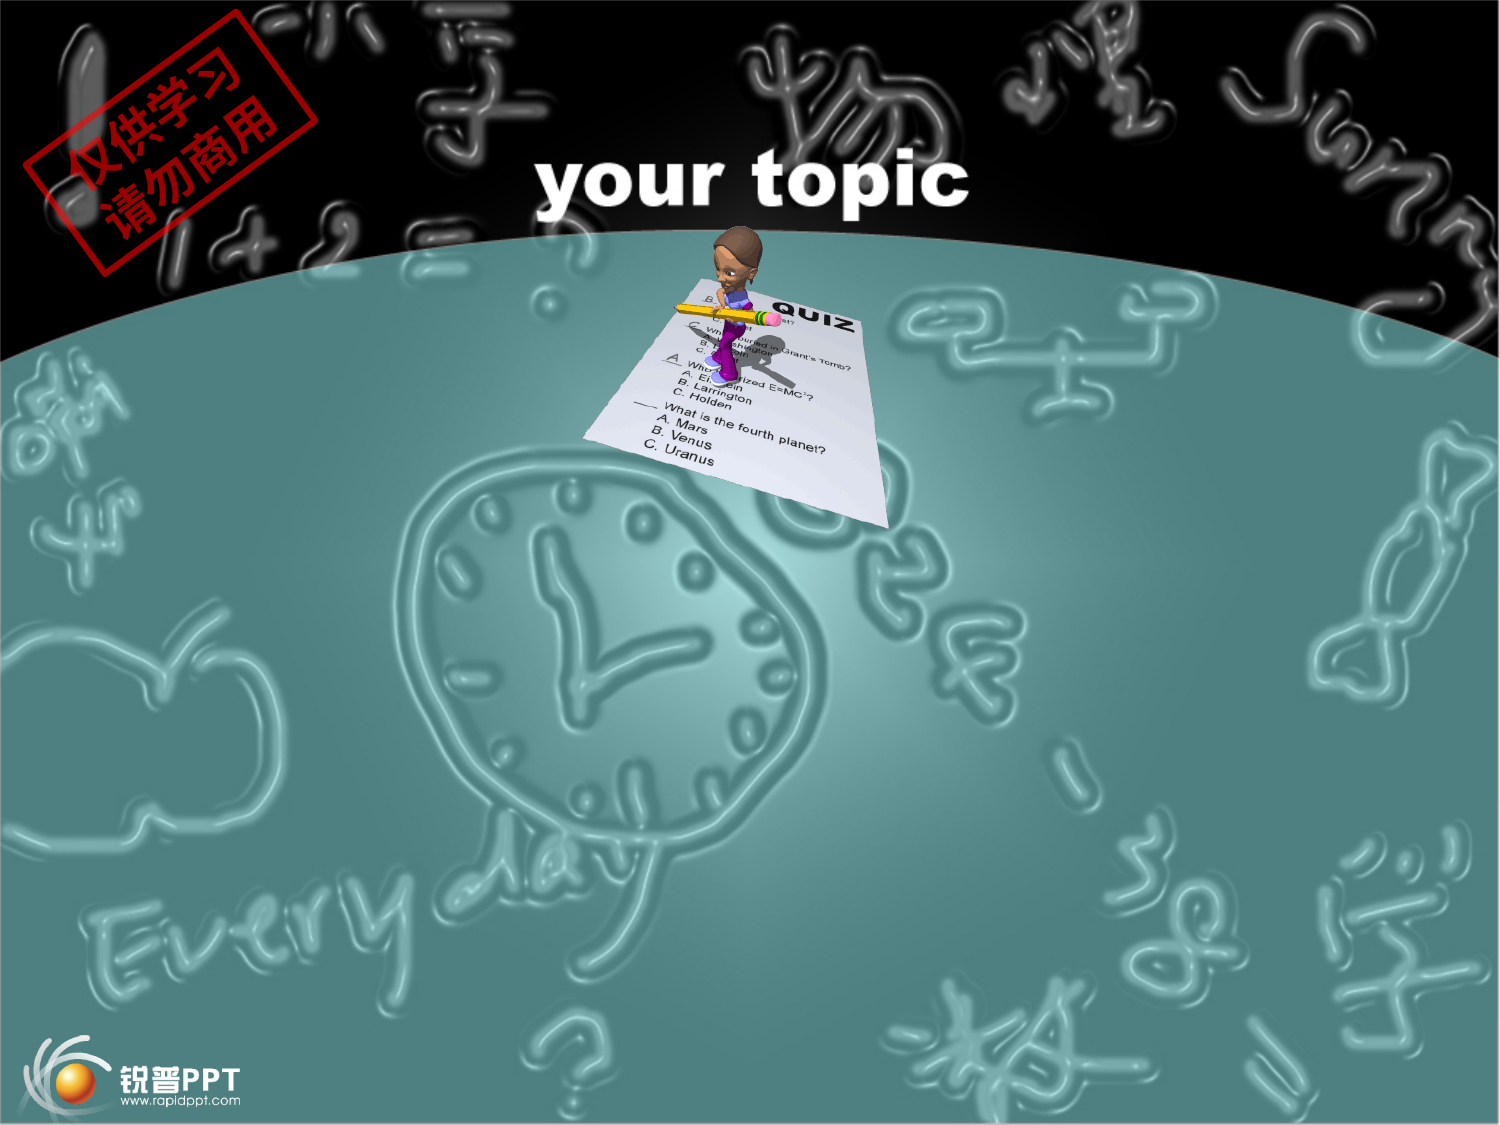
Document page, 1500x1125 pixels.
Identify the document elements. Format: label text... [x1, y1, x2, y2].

text_box 仅供学习 请勿商用 [25, 11, 316, 274]
picture [0, 0, 1500, 1125]
